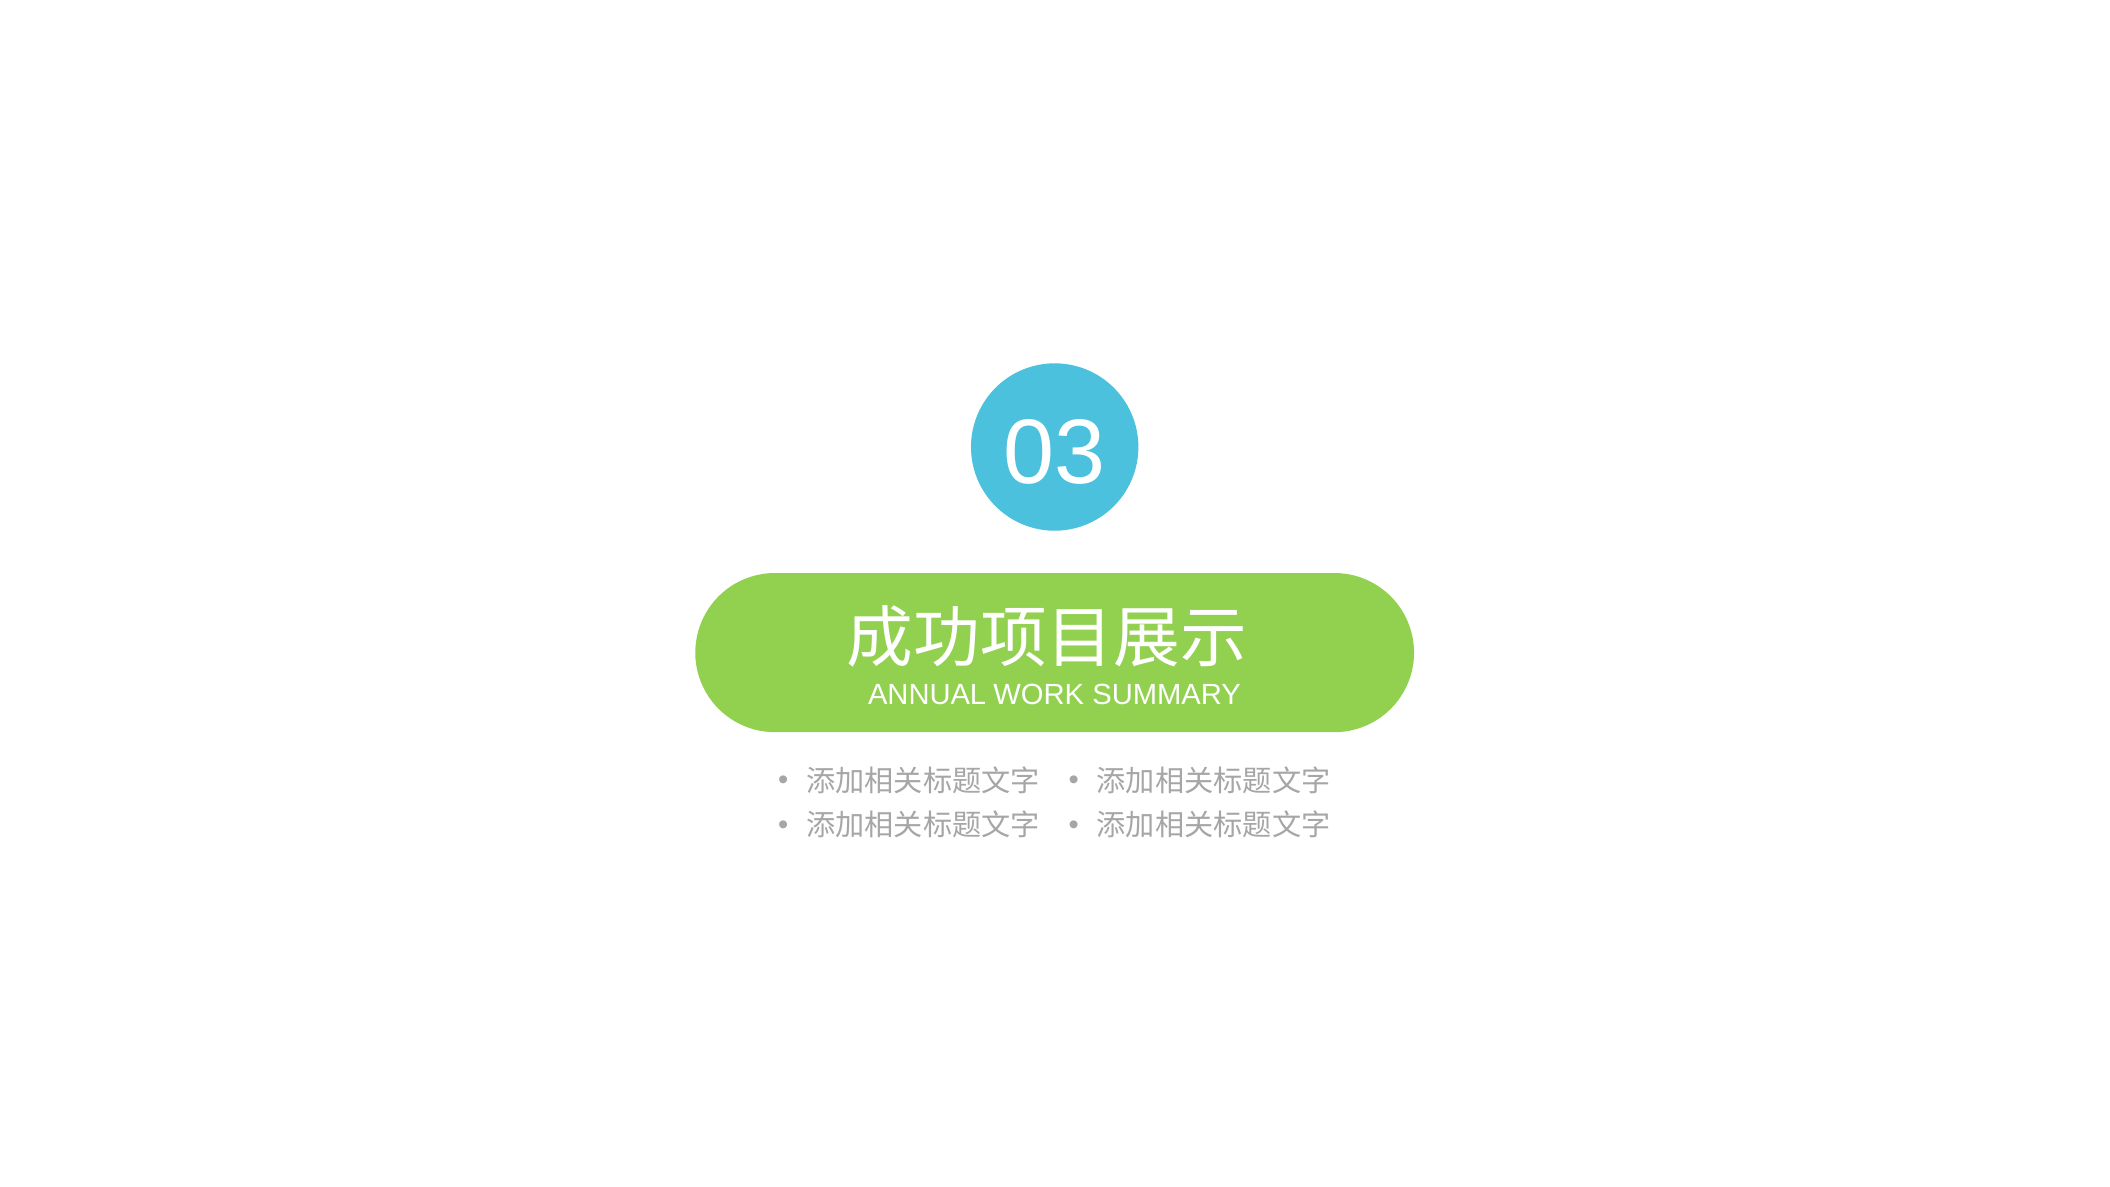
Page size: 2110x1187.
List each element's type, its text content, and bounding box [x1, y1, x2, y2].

text_box 添加相关标题文字 [1068, 806, 1331, 842]
text_box 添加相关标题文字 [1068, 762, 1331, 798]
text_box 03 [969, 362, 1140, 532]
text_box 添加相关标题文字 [777, 806, 1041, 842]
text_box 添加相关标题文字 [777, 762, 1041, 798]
text_box [694, 571, 1416, 734]
